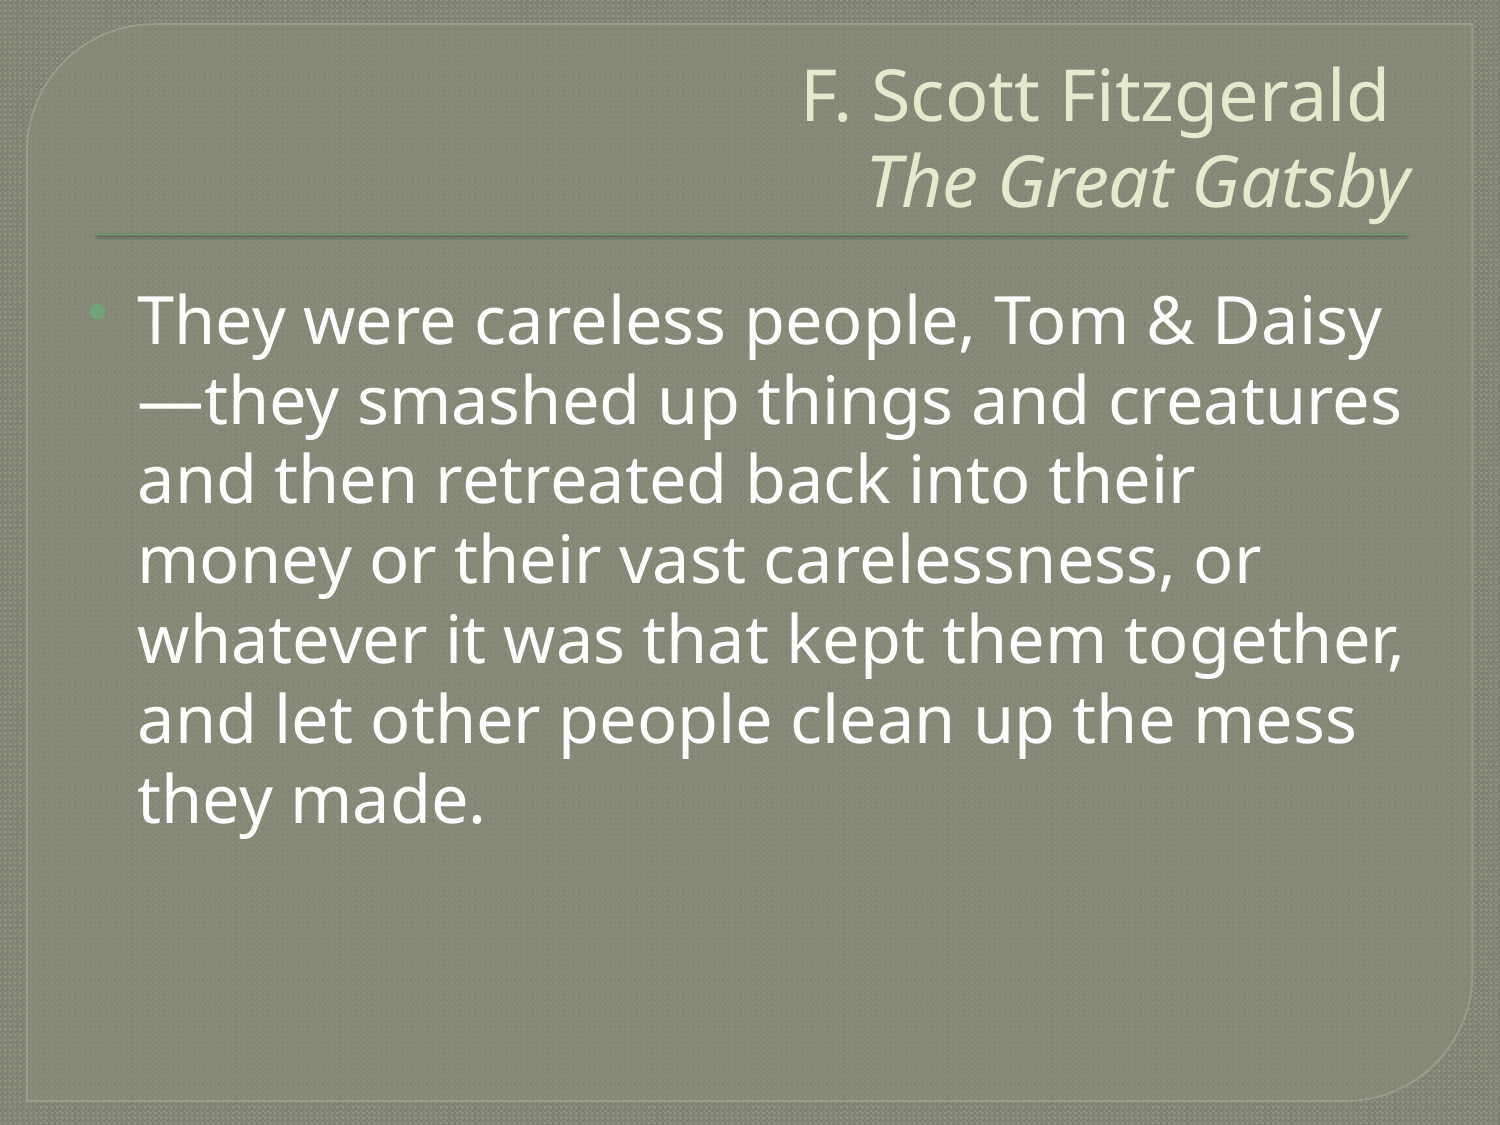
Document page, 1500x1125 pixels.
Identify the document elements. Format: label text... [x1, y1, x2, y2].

list They were careless people, Tom & Daisy—they smashed up things and creatures and then retreated back into their money or their vast carelessness, or whatever it was that kept them together, and let other people clean up the mess they made. [75, 270, 1425, 1013]
title F. Scott Fitzgerald The Great Gatsby [75, 41, 1425, 230]
